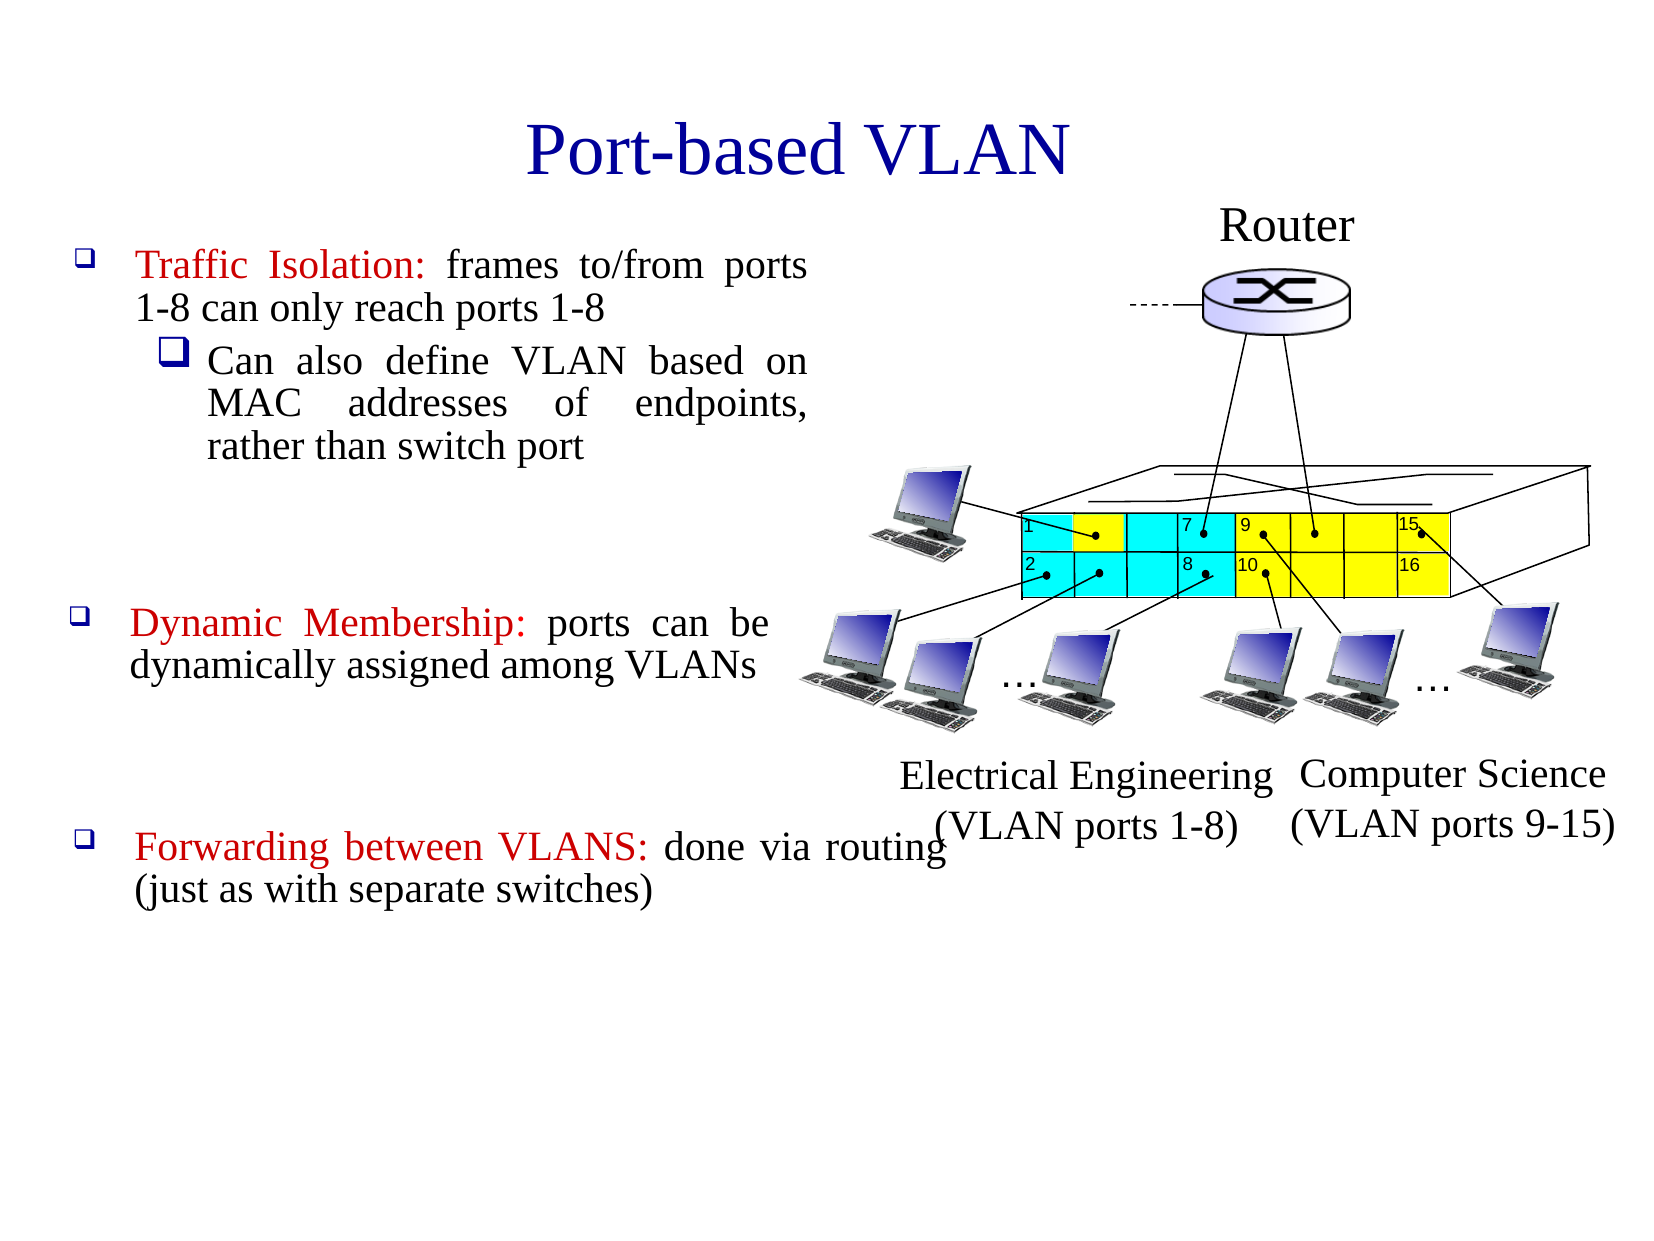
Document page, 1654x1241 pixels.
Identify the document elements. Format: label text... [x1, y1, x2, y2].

text_box [1329, 513, 1451, 598]
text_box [843, 460, 1124, 570]
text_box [773, 604, 904, 713]
text_box Computer Science (VLAN ports 9-15) [1329, 737, 1633, 855]
text_box Traffic Isolation: frames to/from ports 1-8 can only reach ports 1-8 Can also define VLAN based on MAC addresses of endpoints, rather than switch port [56, 236, 826, 276]
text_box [1173, 622, 1305, 732]
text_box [991, 624, 1123, 734]
text_box [1329, 465, 1592, 514]
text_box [1431, 596, 1562, 706]
text_box Port-based VLAN [96, 41, 1502, 248]
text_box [57, 276, 1326, 1111]
text_box [1453, 466, 1590, 595]
picture [1202, 268, 1351, 337]
text_box 15 [1382, 503, 1436, 543]
text_box [1329, 474, 1493, 486]
text_box [1417, 529, 1426, 539]
text_box … [1413, 641, 1427, 709]
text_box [1276, 624, 1408, 734]
text_box [1329, 492, 1419, 505]
text_box Router [1202, 182, 1372, 260]
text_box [854, 631, 985, 741]
text_box 16 [1382, 543, 1437, 584]
